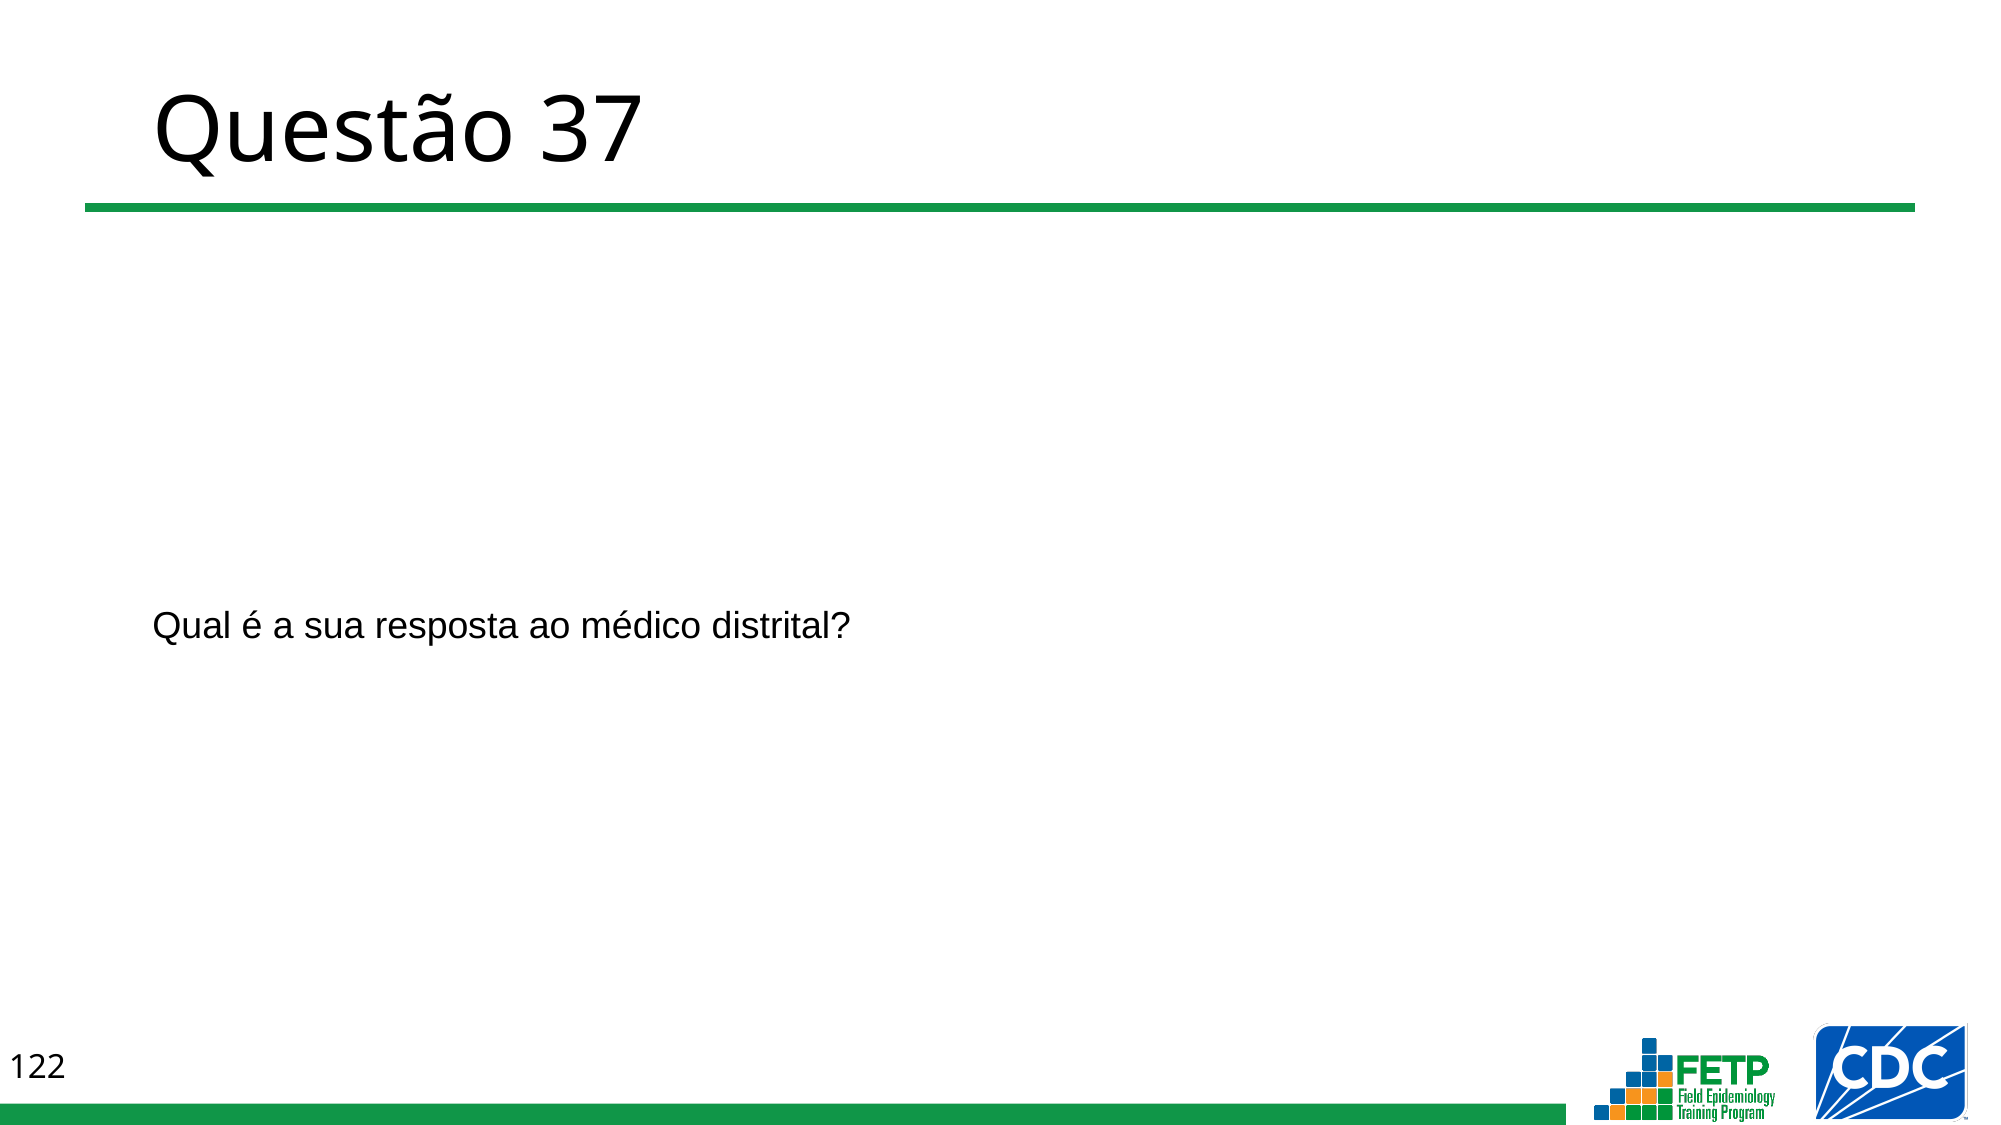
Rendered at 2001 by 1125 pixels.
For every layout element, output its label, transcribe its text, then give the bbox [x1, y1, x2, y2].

list Qual é a sua resposta ao médico distrital? [137, 242, 1779, 1004]
picture [1594, 1038, 1775, 1122]
title Questão 37 [137, 75, 1863, 207]
picture [1813, 1023, 1968, 1122]
